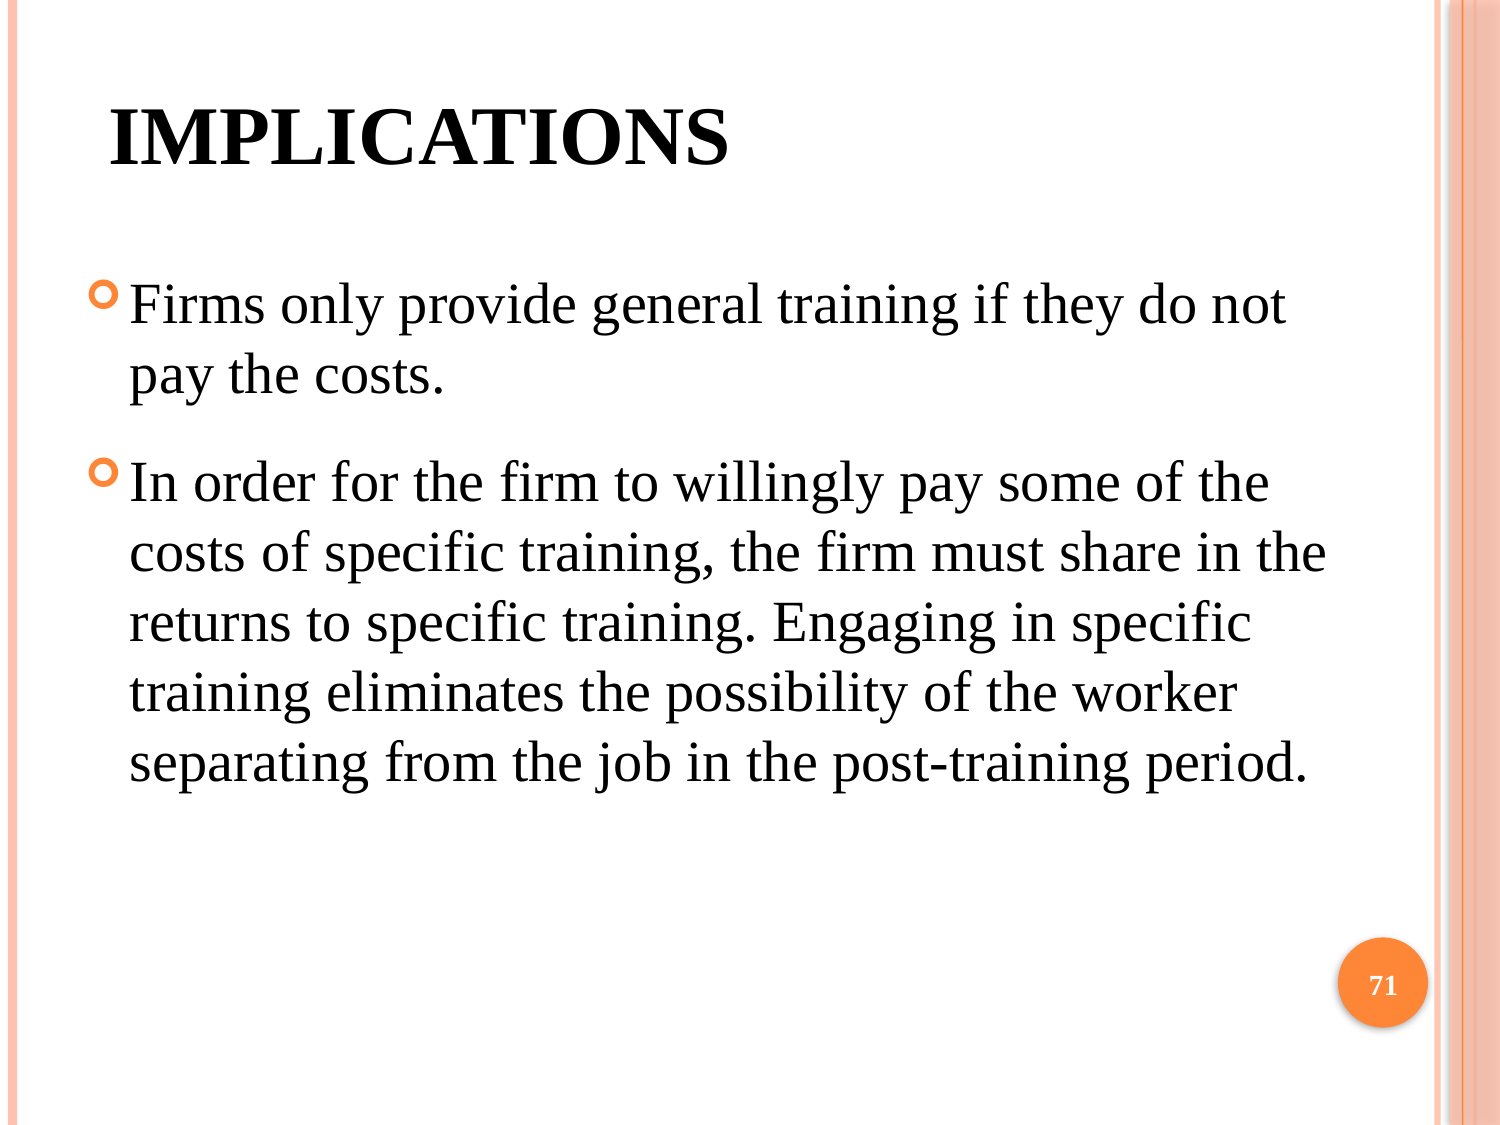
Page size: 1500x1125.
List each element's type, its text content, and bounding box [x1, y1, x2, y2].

list Firms only provide general training if they do not pay the costs. In order for the firm to willingly pay some of the costs of specific training, the firm must share in the returns to specific training. Engaging in specific training eliminates the possibility of the worker separating from the job in the post-training period. [70, 257, 1372, 1021]
slide_number 71 [1333, 940, 1434, 1026]
title Implications [93, 46, 1444, 217]
